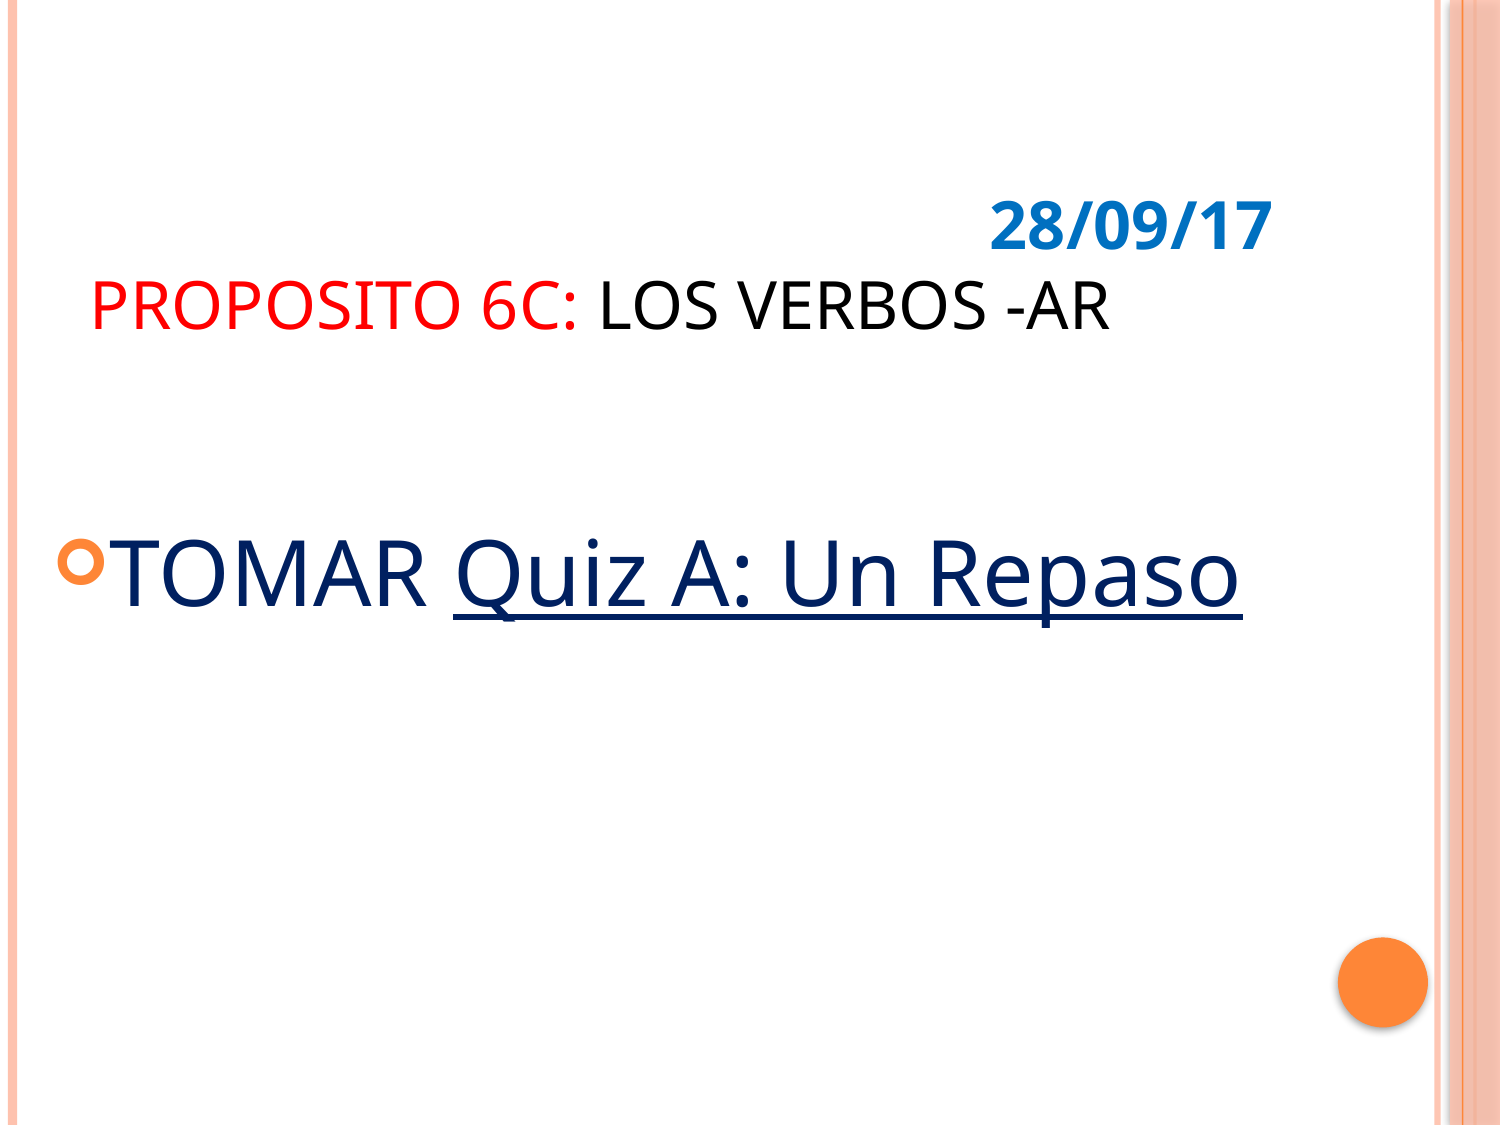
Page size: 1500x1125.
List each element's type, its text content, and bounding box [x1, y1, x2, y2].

list TOMAR Quiz A: Un Repaso [37, 262, 1413, 1062]
title 28/09/17 Proposito 6c: Los verbos -AR [75, 162, 1300, 262]
